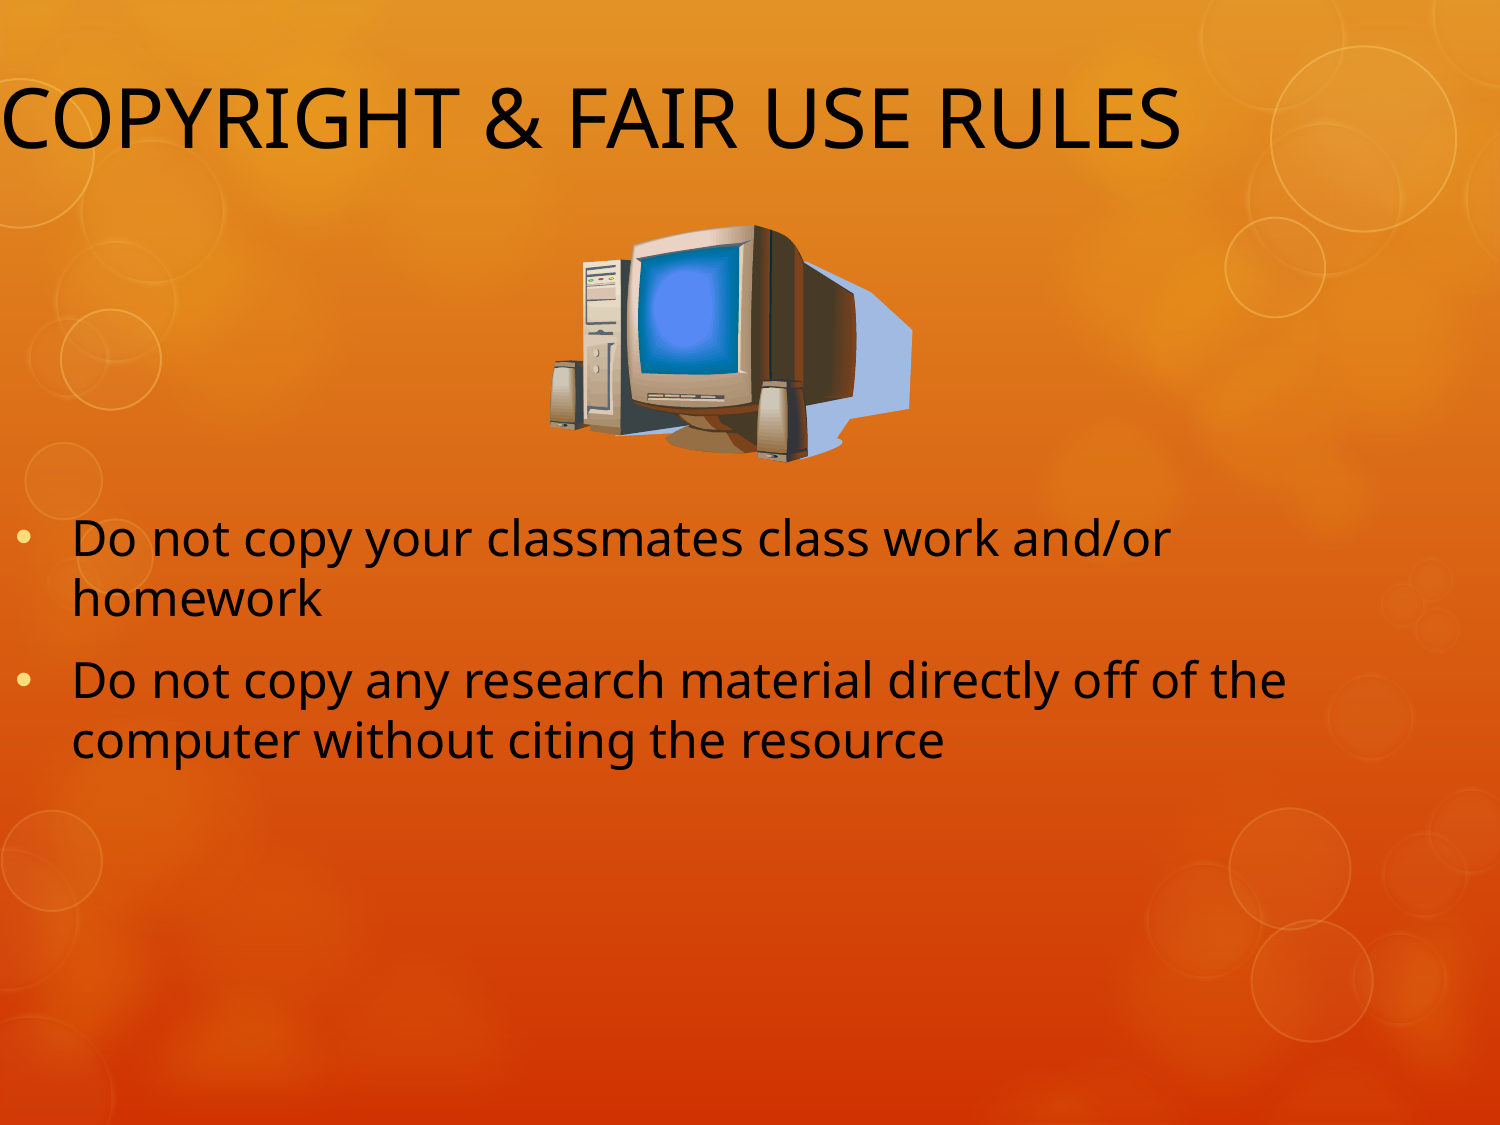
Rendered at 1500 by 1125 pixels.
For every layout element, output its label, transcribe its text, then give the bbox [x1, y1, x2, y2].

picture [549, 224, 913, 463]
title COPYRIGHT & FAIR USE RULES [0, 37, 1500, 193]
list Do not copy your classmates class work and/or homework Do not copy any research material directly off of the computer without citing the resource [0, 212, 1450, 1063]
